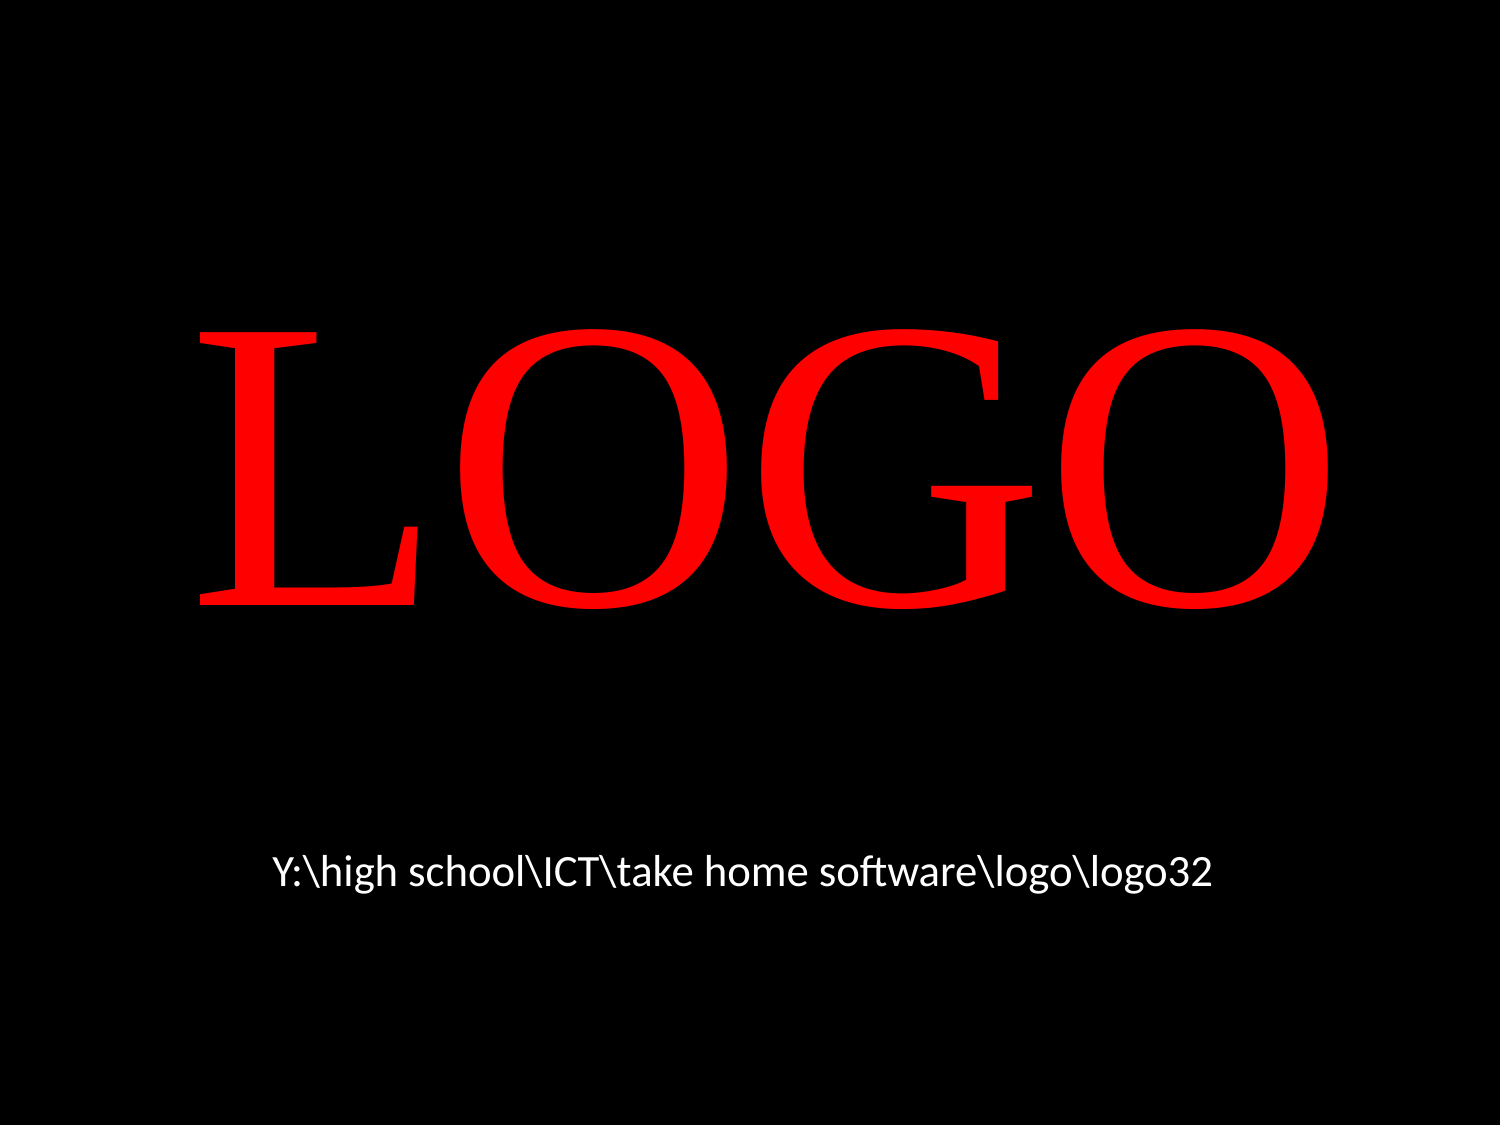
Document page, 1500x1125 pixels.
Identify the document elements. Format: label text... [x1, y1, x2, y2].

subtitle Y:\high school\ICT\take home software\logo\logo32 [218, 834, 1269, 933]
title LOGO [100, 90, 1436, 787]
